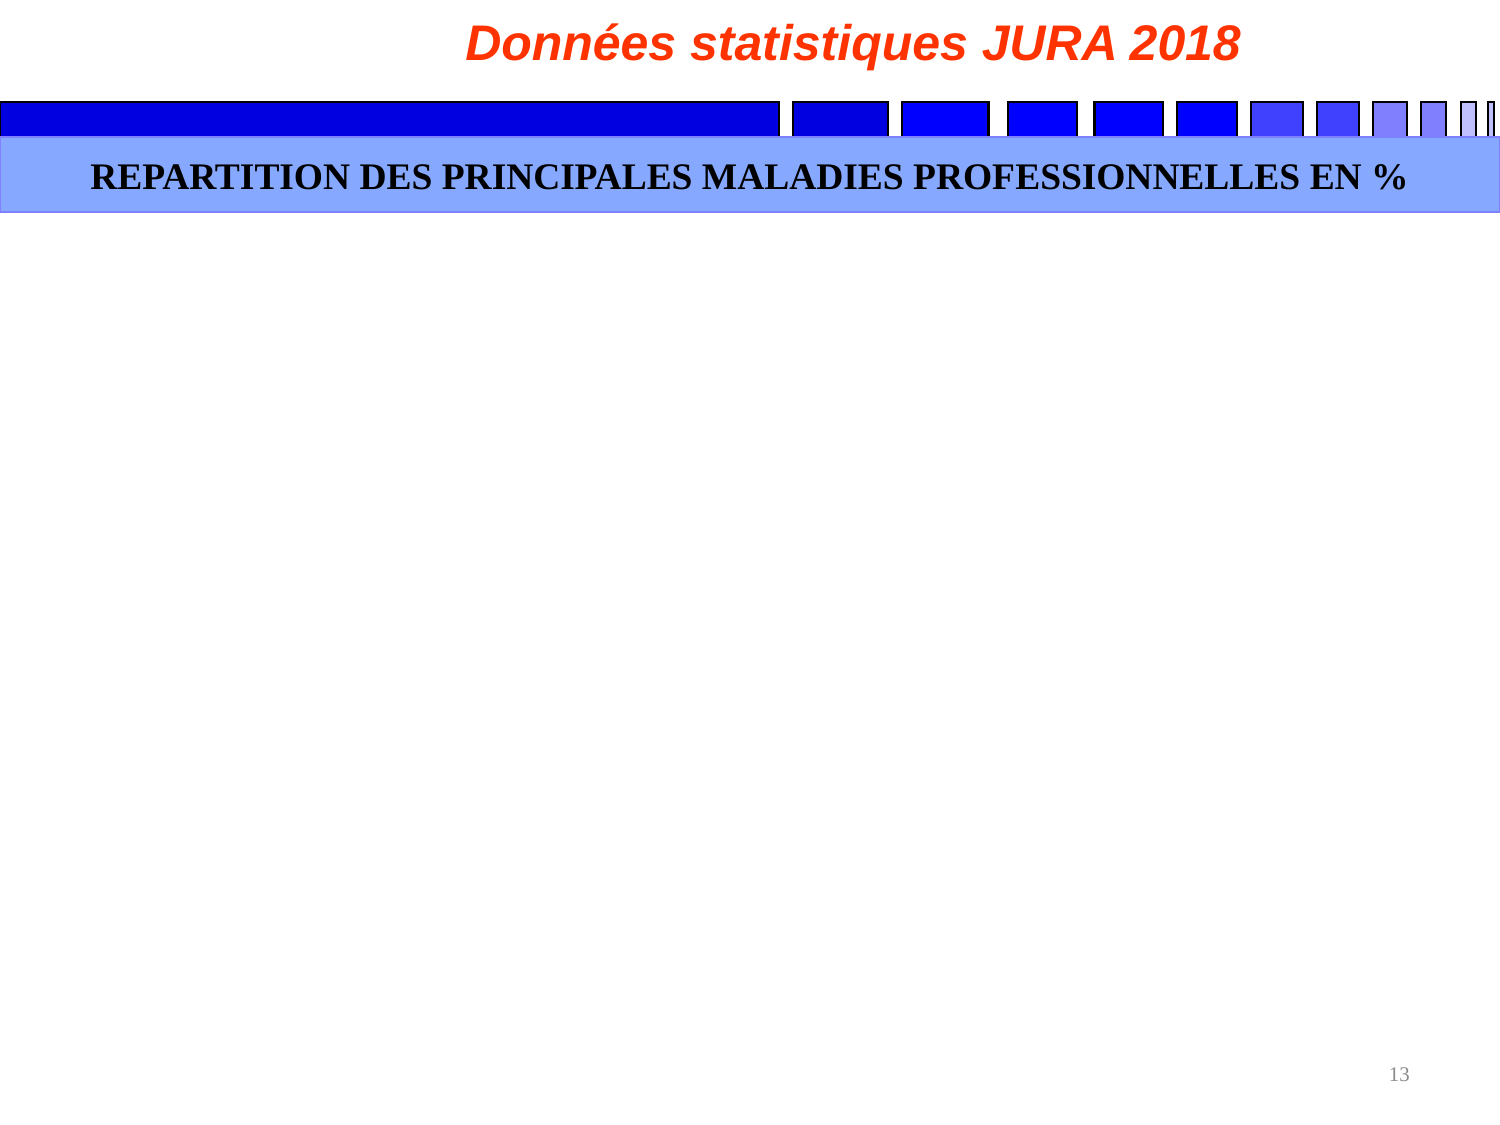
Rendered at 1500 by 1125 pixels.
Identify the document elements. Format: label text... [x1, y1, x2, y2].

slide_number 13 [1074, 1042, 1425, 1103]
text_box Données statistiques JURA 2018 [230, 3, 1477, 78]
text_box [0, 101, 1495, 140]
text_box REPARTITION DES PRINCIPALES MALADIES PROFESSIONNELLES EN % [0, 137, 1500, 213]
